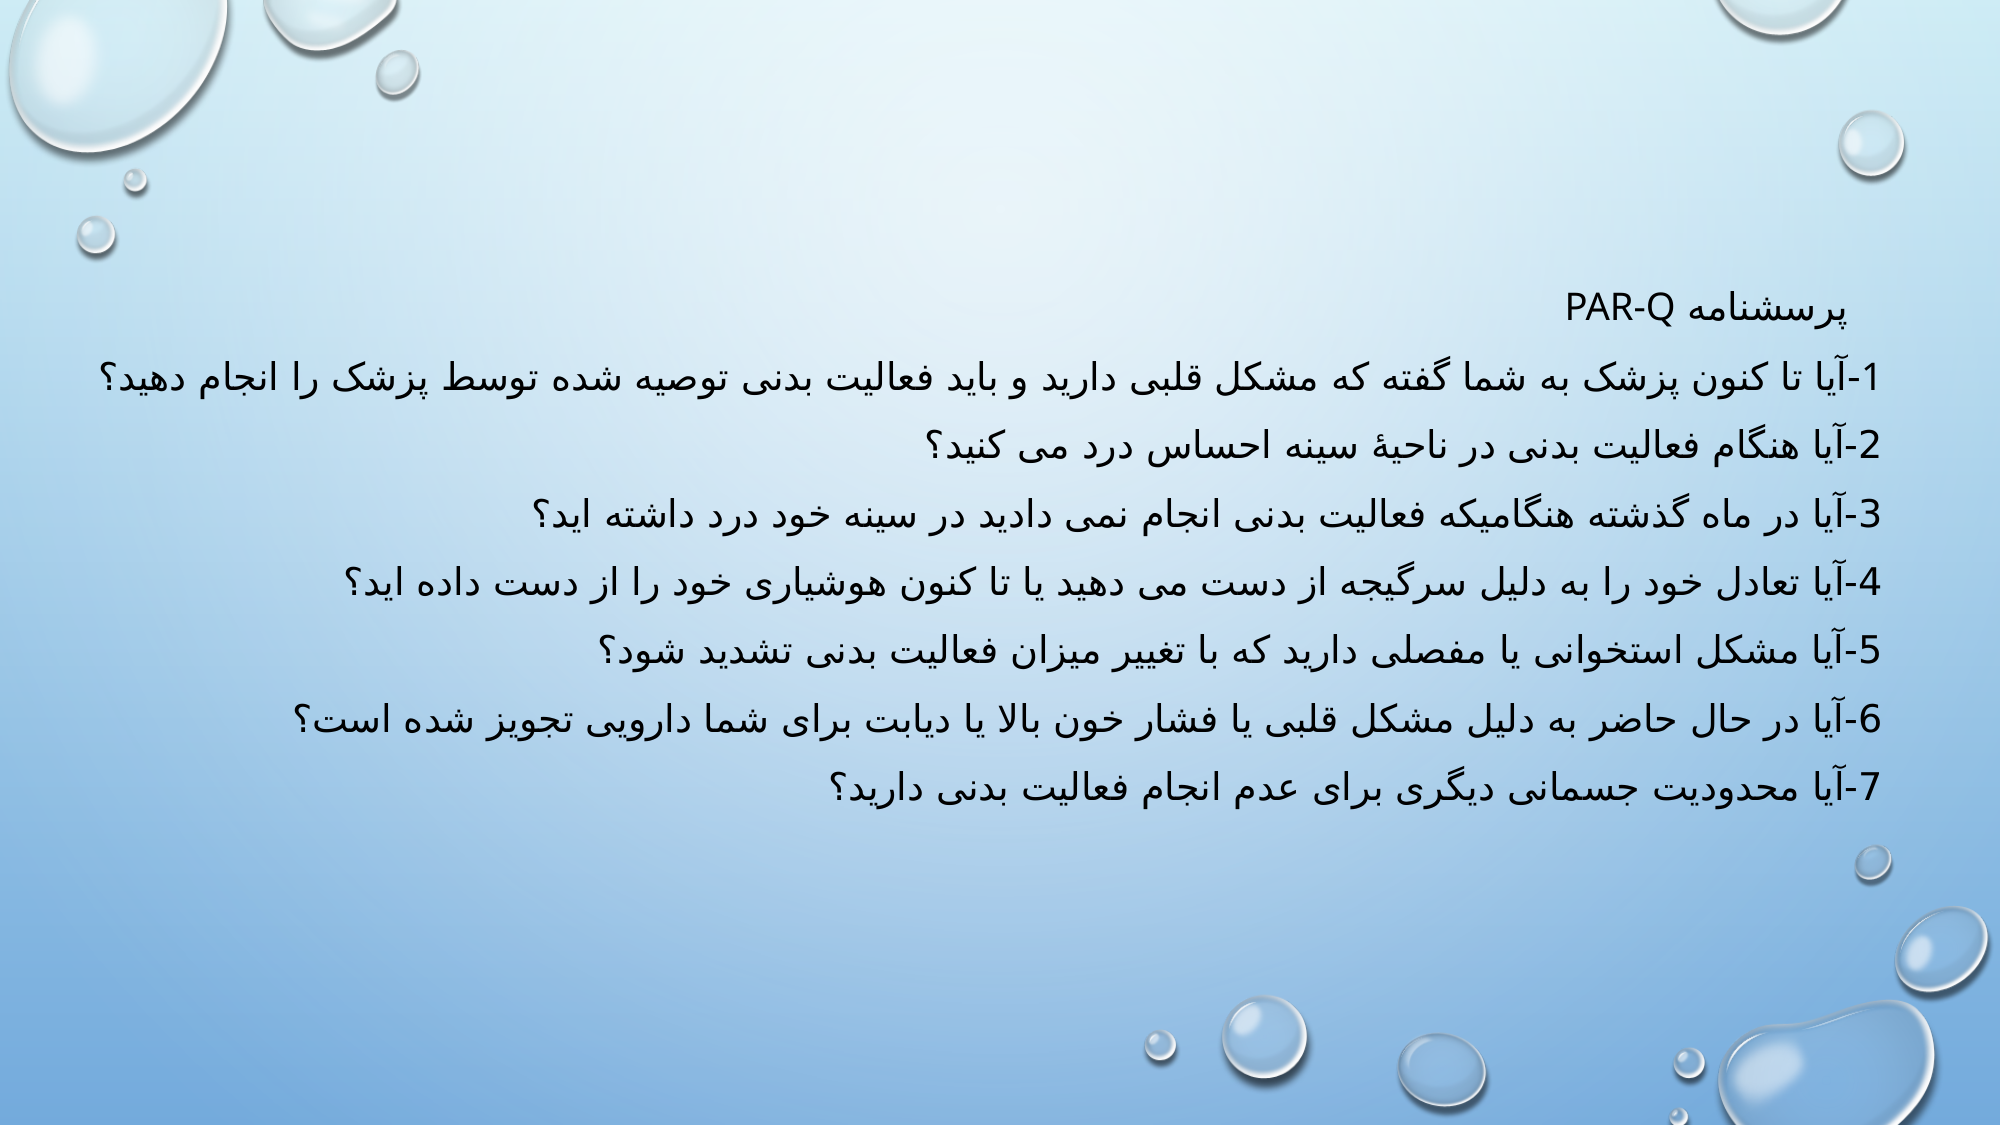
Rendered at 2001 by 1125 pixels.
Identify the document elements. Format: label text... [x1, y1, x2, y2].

picture [0, 0, 2000, 1125]
title پرسشنامه PAR-Q 1-آیا تا کنون پزشک به شما گفته که مشکل قلبی دارید و باید فعالیت بدنی توصیه شده توسط پزشک را انجام دهید؟ 2-آیا هنگام فعالیت بدنی در ناحیۀ سینه احساس درد می کنید؟ 3-آیا در ماه گذشته هنگامیکه فعالیت بدنی انجام نمی دادید در سینه خود درد داشته اید؟ 4-آیا تعادل خود را به دلیل سرگیجه از دست می دهید یا تا کنون هوشیاری خود را از دست داده اید؟ 5-آیا مشکل استخوانی یا مفصلی دارید که با تغییر میزان فعالیت بدنی تشدید شود؟ 6-آیا در حال حاضر به دلیل مشکل قلبی یا فشار خون بالا یا دیابت برای شما دارویی تجویز شده است؟ 7-آیا محدودیت جسمانی دیگری برای عدم انجام فعالیت بدنی دارید؟ [65, 235, 1898, 823]
